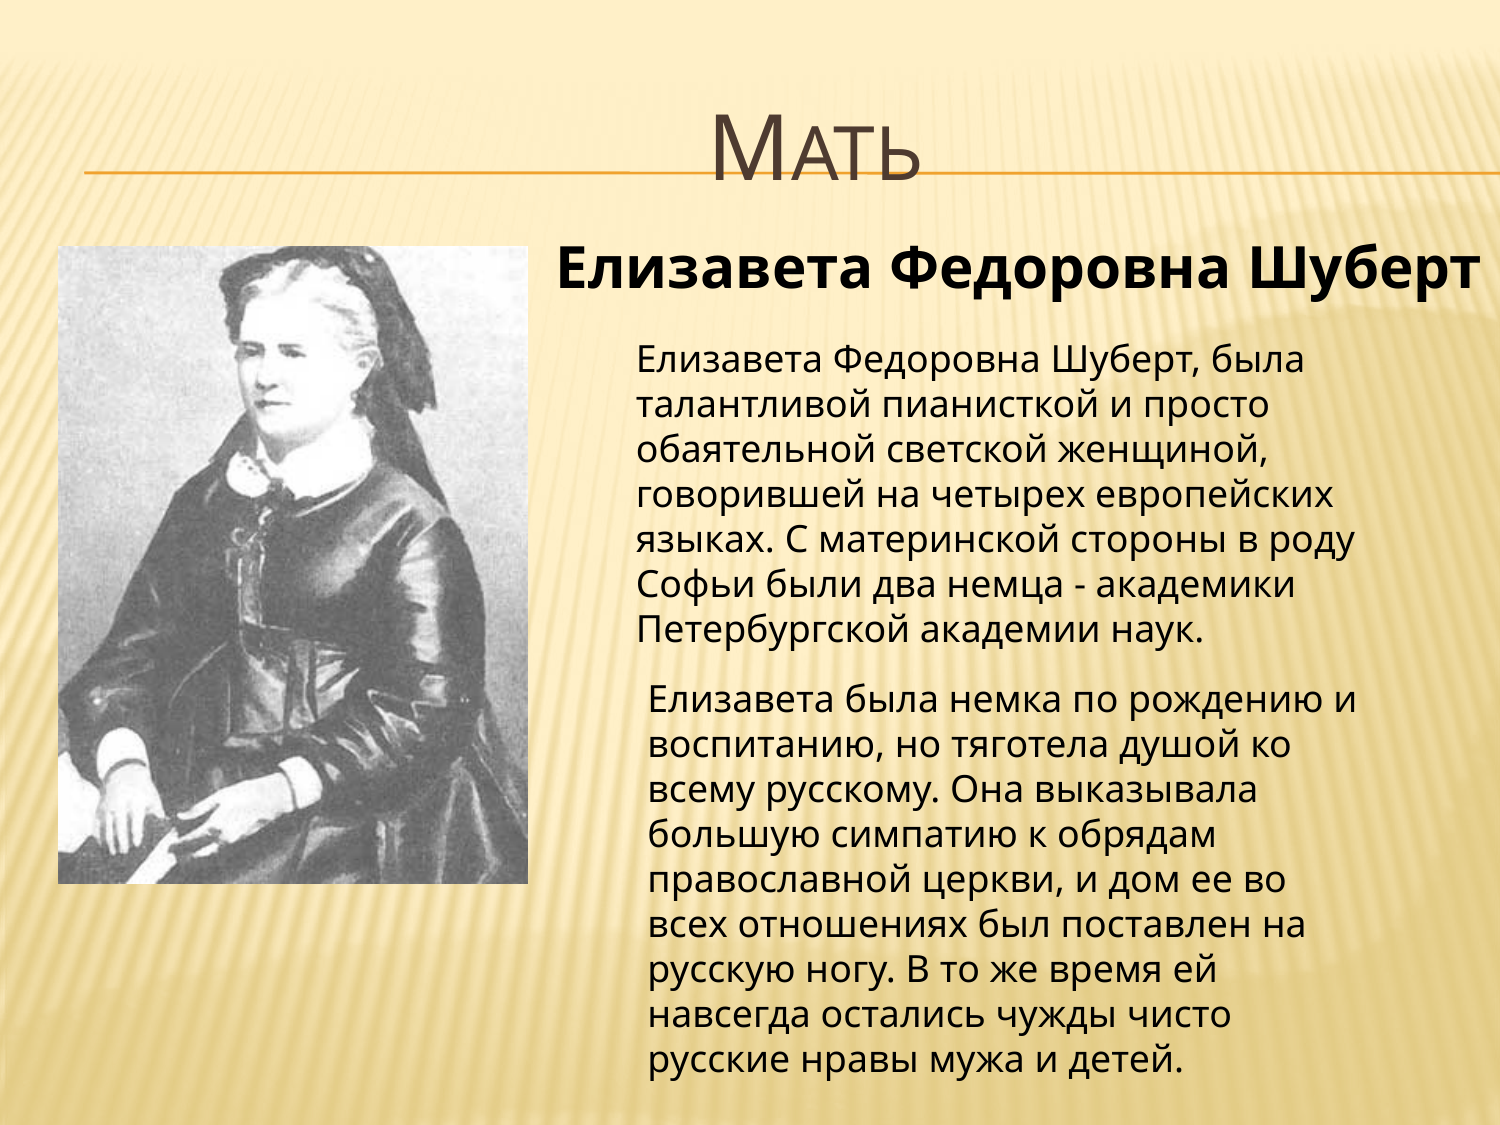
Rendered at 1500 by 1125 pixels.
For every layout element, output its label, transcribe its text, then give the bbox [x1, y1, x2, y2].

picture [58, 245, 528, 884]
text_box Елизавета Федоровна Шуберт [531, 222, 1498, 308]
text_box Елизавета Федоровна Шуберт, была талантливой пианисткой и просто обаятельной светской женщиной, говорившей на четырех европейских языках. С материнской стороны в роду Софьи были два немца - академики Петербургской академии наук. [621, 328, 1371, 658]
text_box Елизавета была немка по рождению и воспитанию, но тяготела душой ко всему русскому. Она выказывала большую симпатию к обрядам православной церкви, и дом ее во всех отношениях был поставлен на русскую ногу. В то же время ей навсегда остались чужды чисто русские нравы мужа и детей. [632, 667, 1383, 1088]
title Мать [49, 75, 1475, 213]
